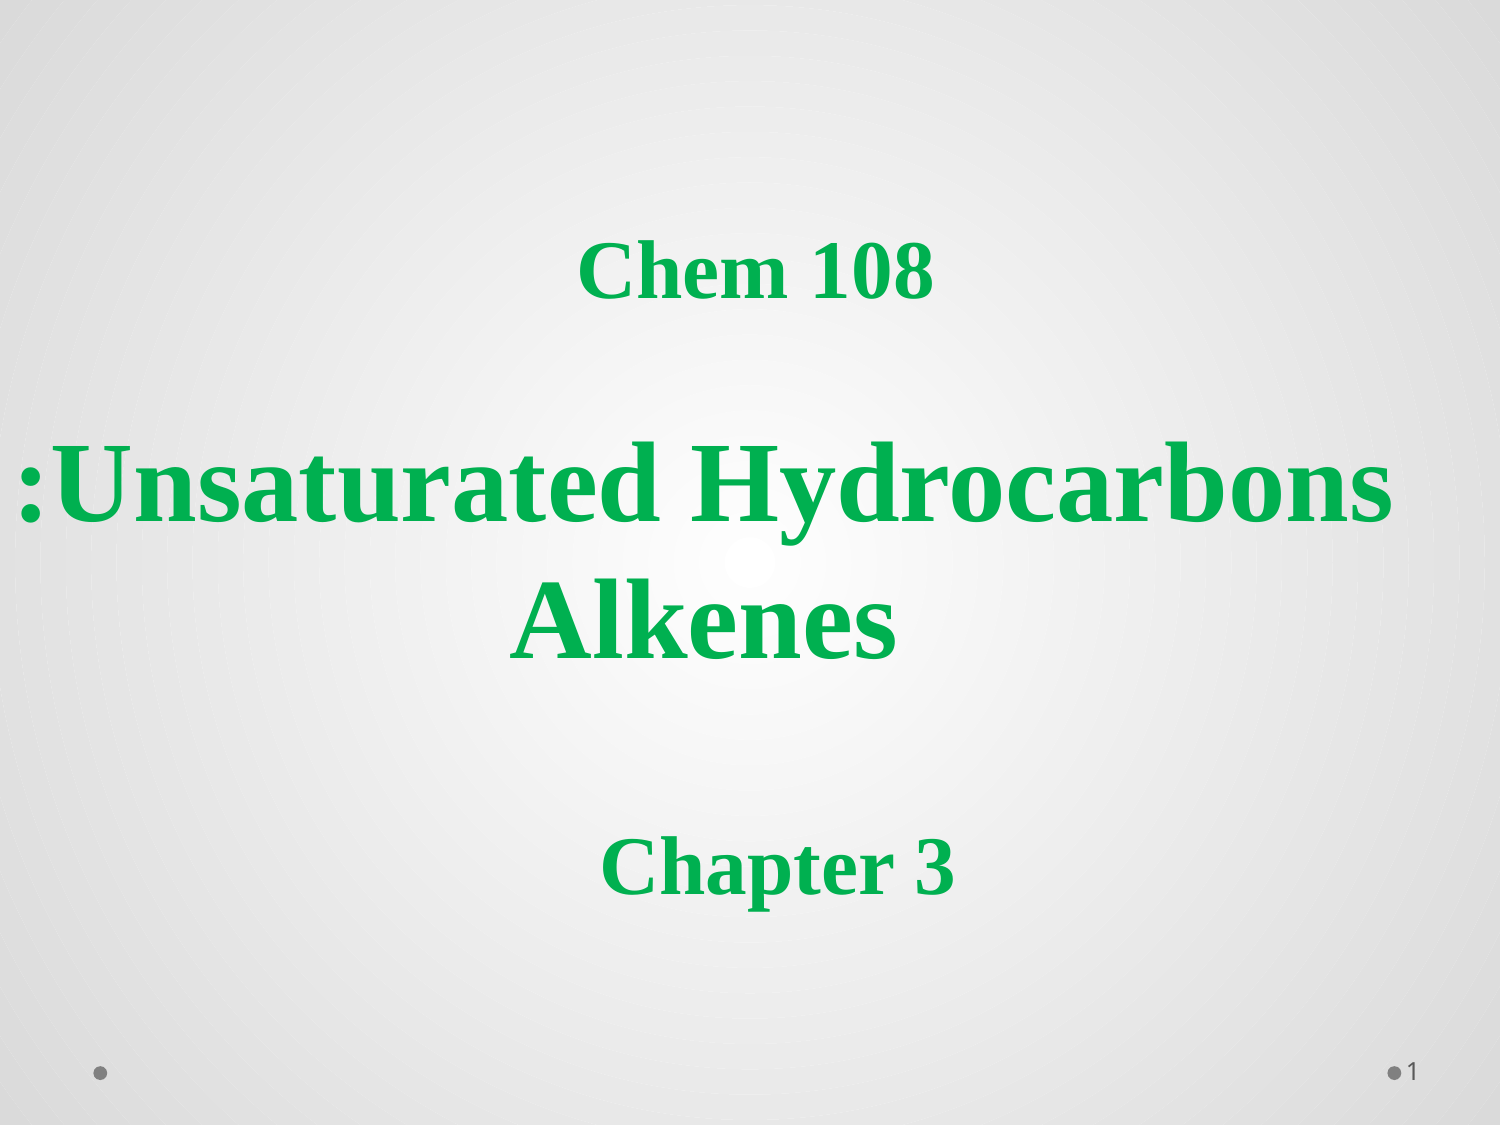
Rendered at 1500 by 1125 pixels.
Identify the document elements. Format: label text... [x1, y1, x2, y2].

text_box Chapter 3 [584, 803, 972, 919]
text_box 108 Chem [499, 207, 950, 323]
text_box Unsaturated Hydrocarbons: Alkenes [0, 399, 1410, 690]
slide_number 1 [1401, 1042, 1494, 1103]
